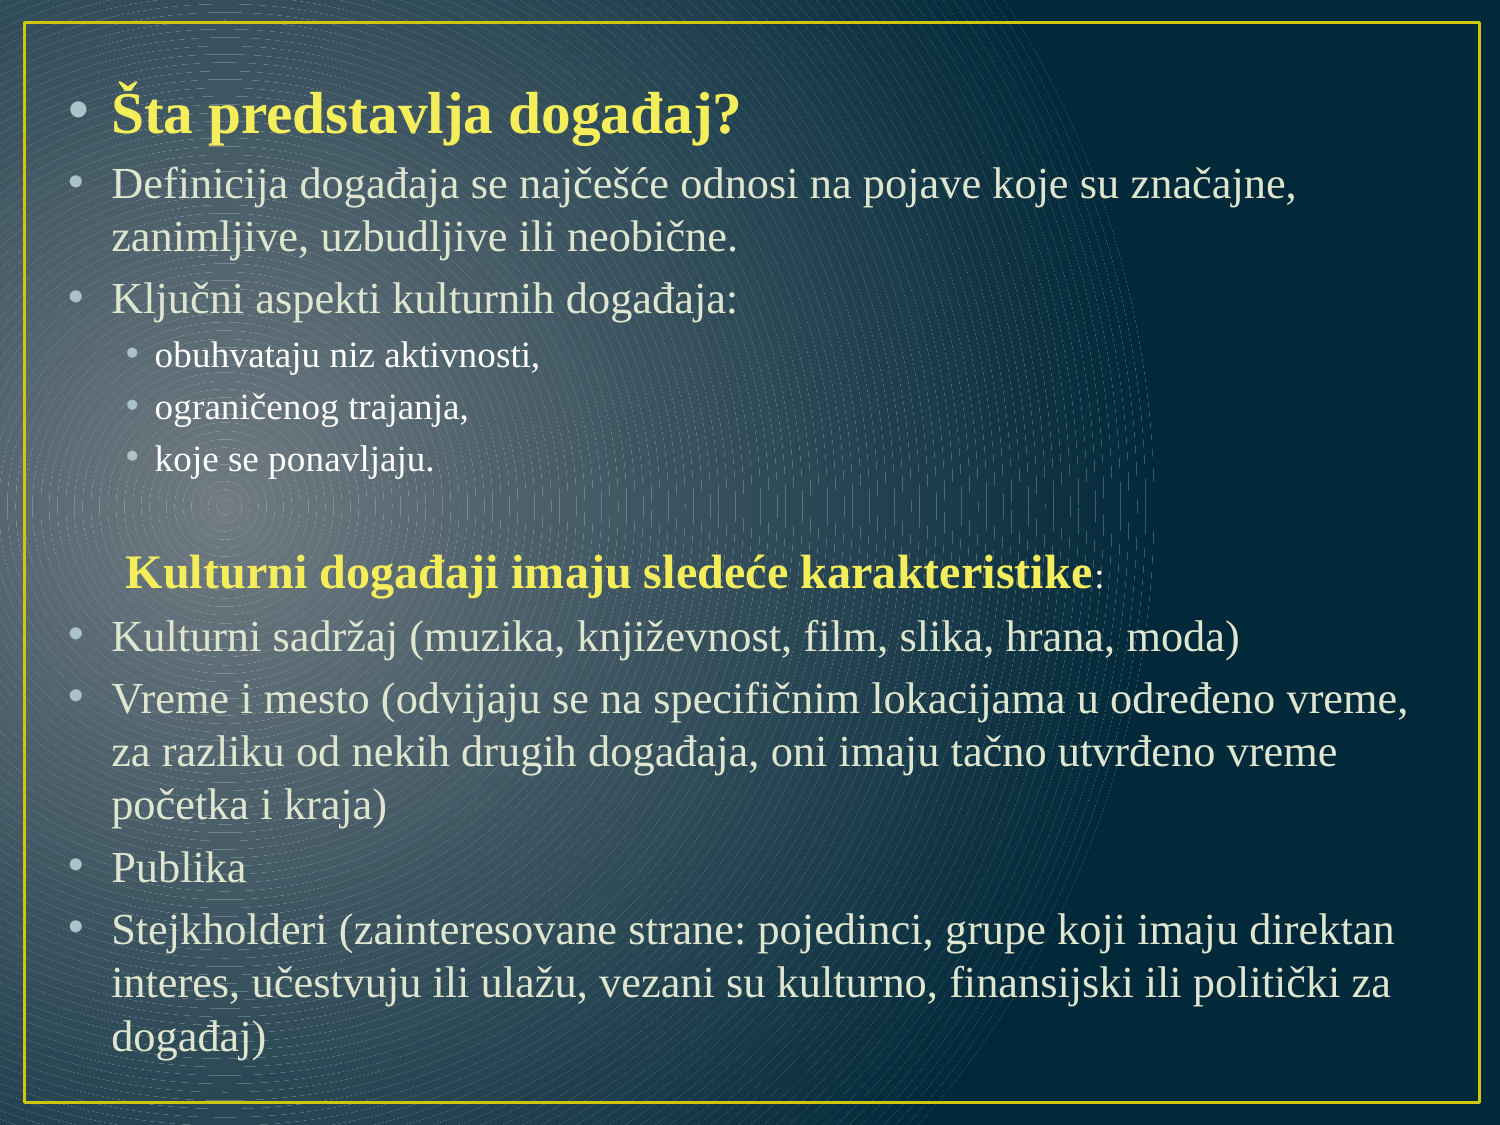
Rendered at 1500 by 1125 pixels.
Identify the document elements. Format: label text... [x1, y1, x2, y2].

list Šta predstavlja događaj? Definicija događaja se najčešće odnosi na pojave koje su značajne, zanimljive, uzbudljive ili neobične. Ključni aspekti kulturnih događaja: obuhvataju niz aktivnosti, ograničenog trajanja, koje se ponavljaju. Kulturni događaji imaju sledeće karakteristike: Kulturni sadržaj (muzika, književnost, film, slika, hrana, moda) Vreme i mesto (odvijaju se na specifičnim lokacijama u određeno vreme, za razliku od nekih drugih događaja, oni imaju tačno utvrđeno vreme početka i kraja) Publika Stejkholderi (zainteresovane strane: pojedinci, grupe koji imaju direktan interes, učestvuju ili ulažu, vezani su kulturno, finansijski ili politički za događaj) [53, 66, 1436, 1071]
